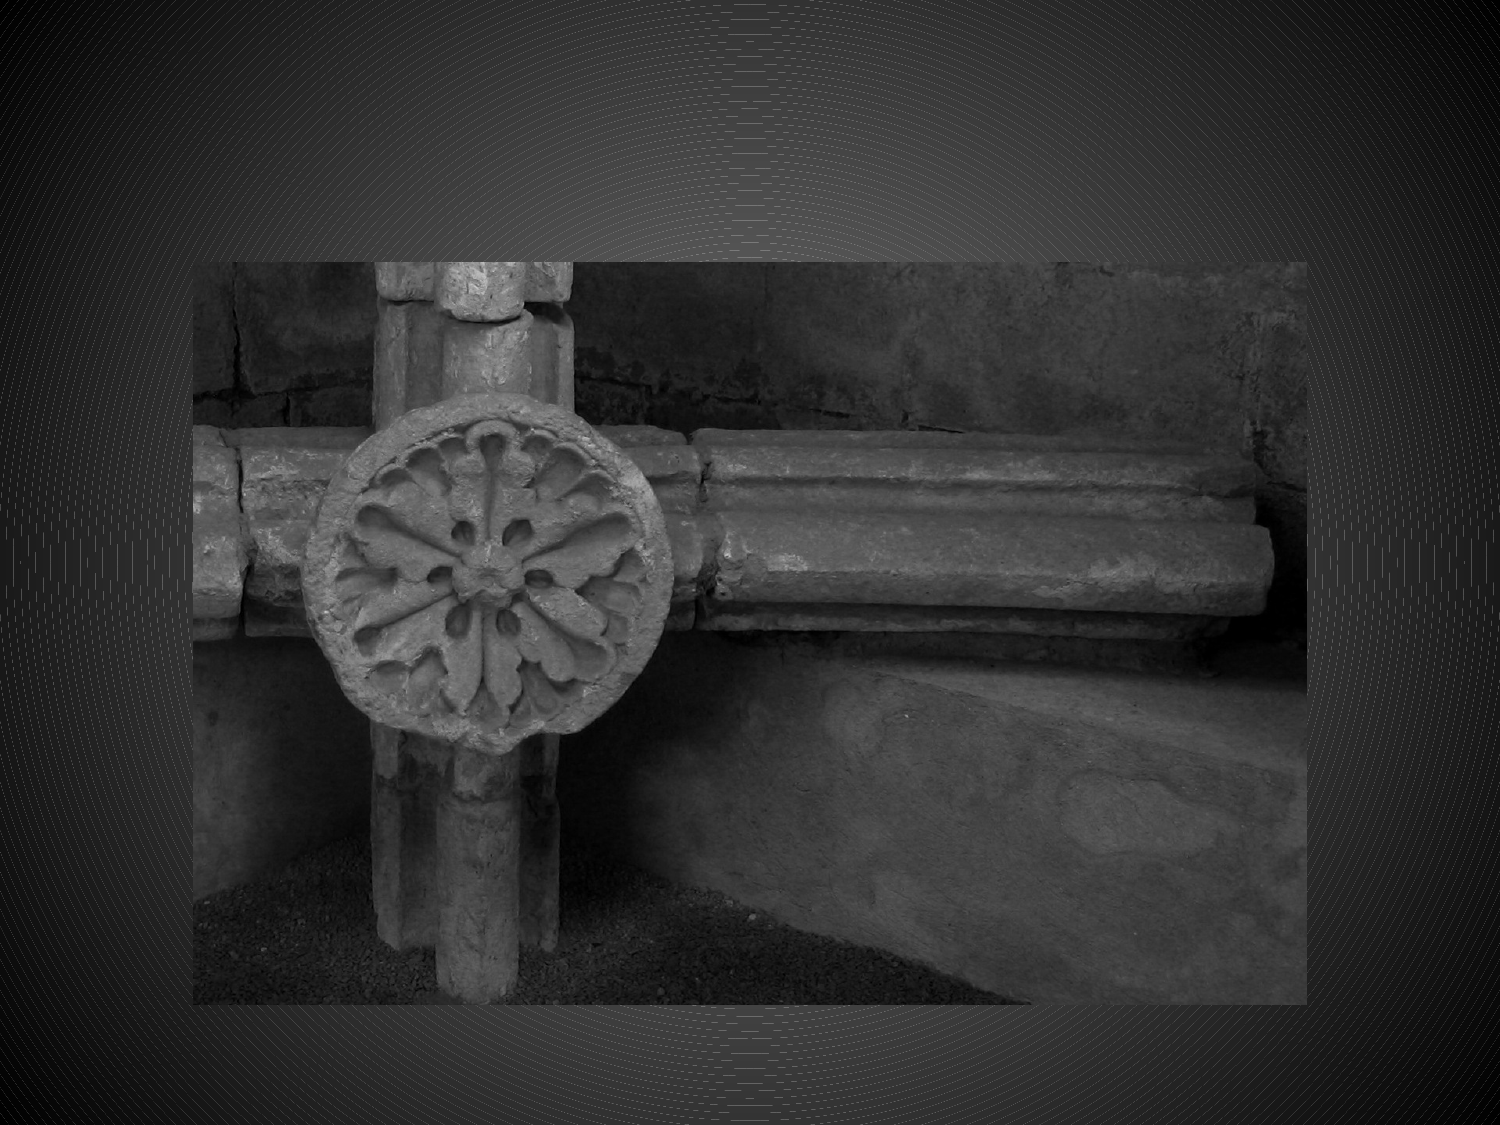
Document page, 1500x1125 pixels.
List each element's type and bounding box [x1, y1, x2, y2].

list [193, 262, 1307, 1006]
